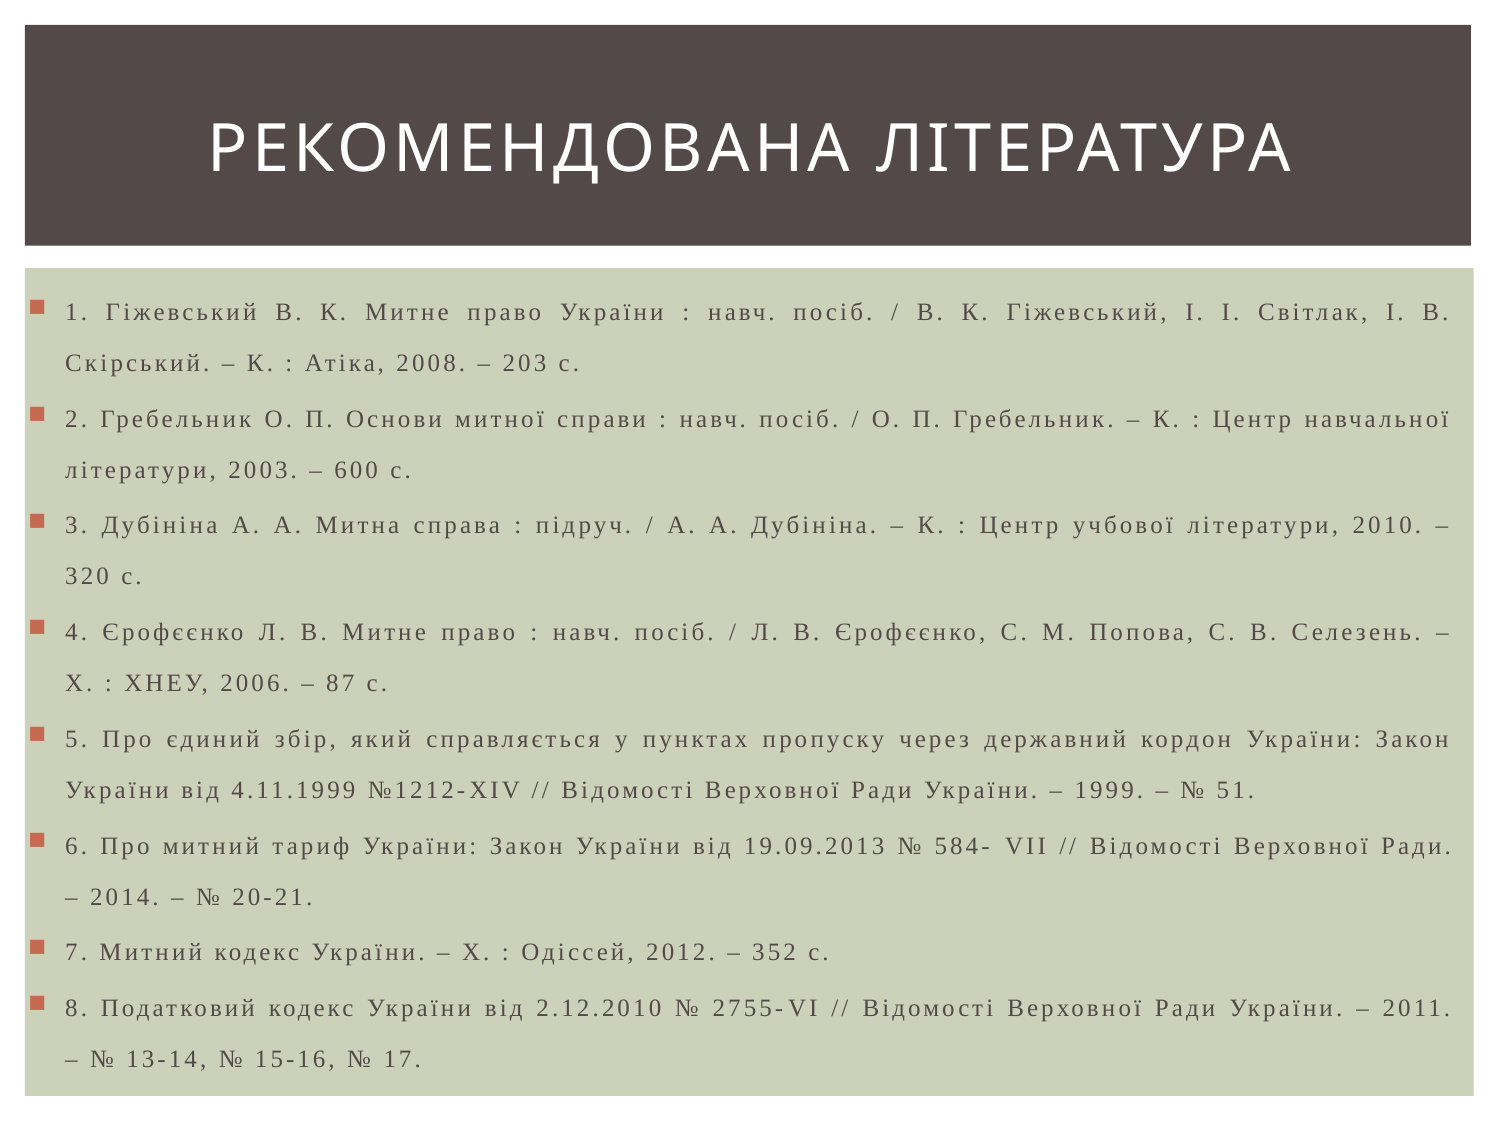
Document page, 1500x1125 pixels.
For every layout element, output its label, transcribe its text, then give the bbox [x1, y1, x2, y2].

list 1. Гіжевський В. К. Митне право України : навч. посіб. / В. К. Гіжевський, І. І. Світлак, І. В. Скірський. – К. : Атіка, 2008. – 203 с. 2. Гребельник О. П. Основи митної справи : навч. посіб. / О. П. Гребельник. – К. : Центр навчальної літератури, 2003. – 600 с. 3. Дубініна А. А. Митна справа : підруч. / А. А. Дубініна. – К. : Центр учбової літератури, 2010. – 320 с. 4. Єрофєєнко Л. В. Митне право : навч. посіб. / Л. В. Єрофєєнко, С. М. Попова, С. В. Селезень. – Х. : ХНЕУ, 2006. – 87 с. 5. Про єдиний збір, який справляється у пунктах пропуску через державний кордон України: Закон України від 4.11.1999 №1212-XIV // Відомості Верховної Ради України. – 1999. – № 51. 6. Про митний тариф України: Закон України від 19.09.2013 № 584- VII // Відомості Верховної Ради. – 2014. – № 20-21. 7. Митний кодекс України. – Х. : Одіссей, 2012. – 352 с. 8. Податковий кодекс України від 2.12.2010 № 2755-VI // Відомості Верховної Ради України. – 2011. – № 13-14, № 15-16, № 17. [5, 267, 1470, 1017]
title РЕКОМЕНДОВАНА ЛІТЕРАТУРА [62, 58, 1438, 232]
